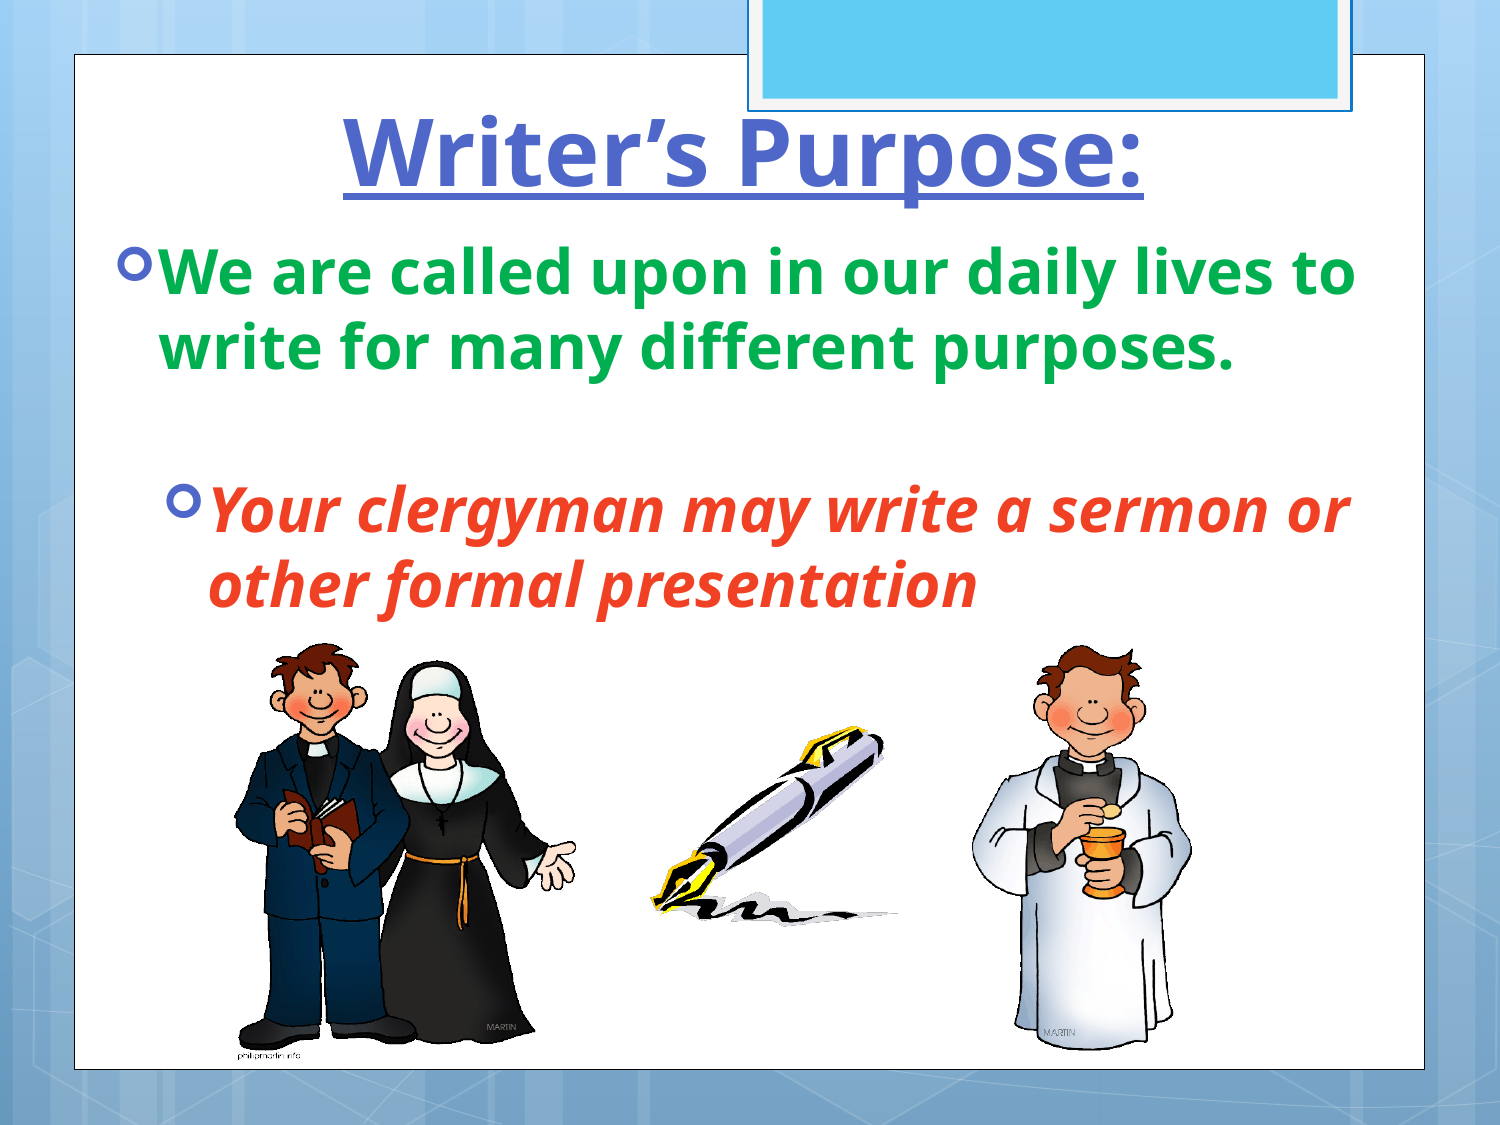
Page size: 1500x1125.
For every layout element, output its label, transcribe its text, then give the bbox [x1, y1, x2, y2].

picture [649, 724, 900, 928]
picture [223, 635, 588, 1061]
title Writer’s Purpose: [62, 24, 1425, 213]
picture [962, 635, 1204, 1061]
list We are called upon in our daily lives to write for many different purposes. Your clergyman may write a sermon or other formal presentation [87, 224, 1413, 801]
